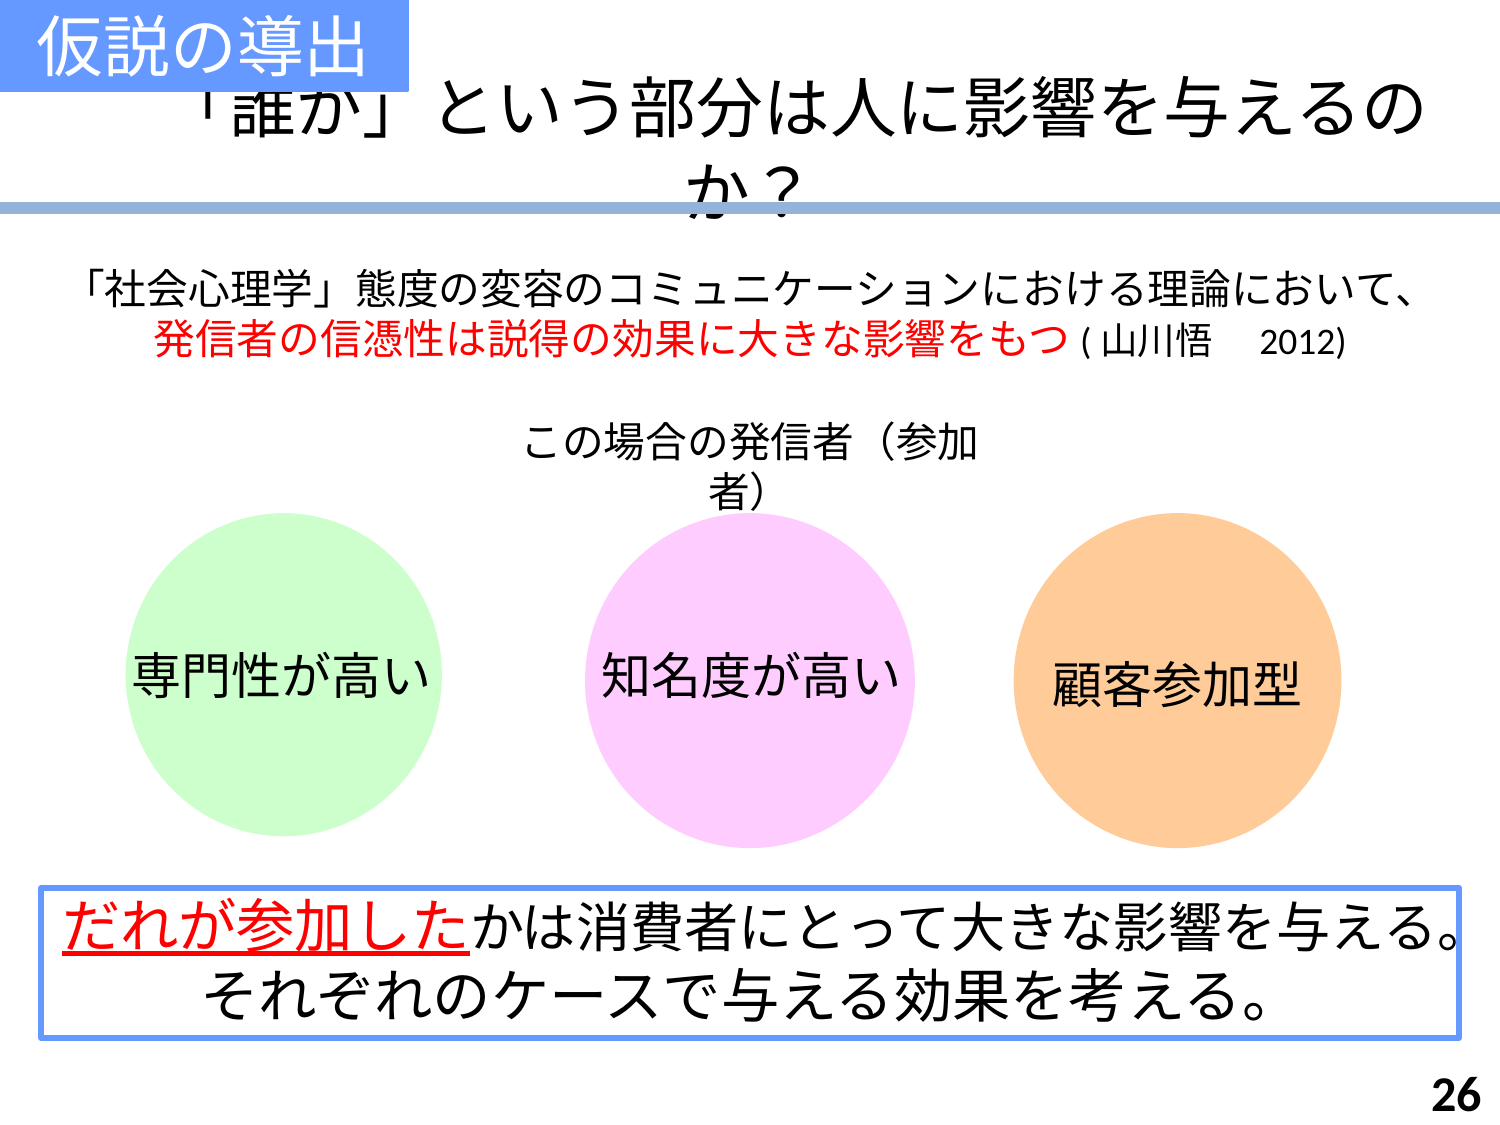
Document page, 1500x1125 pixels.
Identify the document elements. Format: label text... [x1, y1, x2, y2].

text_box 「社会心理学」態度の変容のコミュニケーションにおける理論において、 発信者の信憑性は説得の効果に大きな影響をもつ(山川悟 2012) [41, 255, 1459, 371]
text_box だれが参加したかは消費者にとって大きな影響を与える。 それぞれのケースで与える効果を考える。 [41, 881, 1459, 1037]
title 「誰が」という部分は人に影響を与えるのか？ [41, 66, 1459, 202]
text_box この場合の発信者（参加者） [484, 408, 1016, 524]
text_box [109, 514, 454, 835]
text_box [39, 886, 1461, 1040]
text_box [1015, 514, 1340, 847]
text_box 仮説の導出 [0, 0, 409, 92]
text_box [575, 514, 928, 847]
slide_number 26 [1147, 1061, 1498, 1122]
